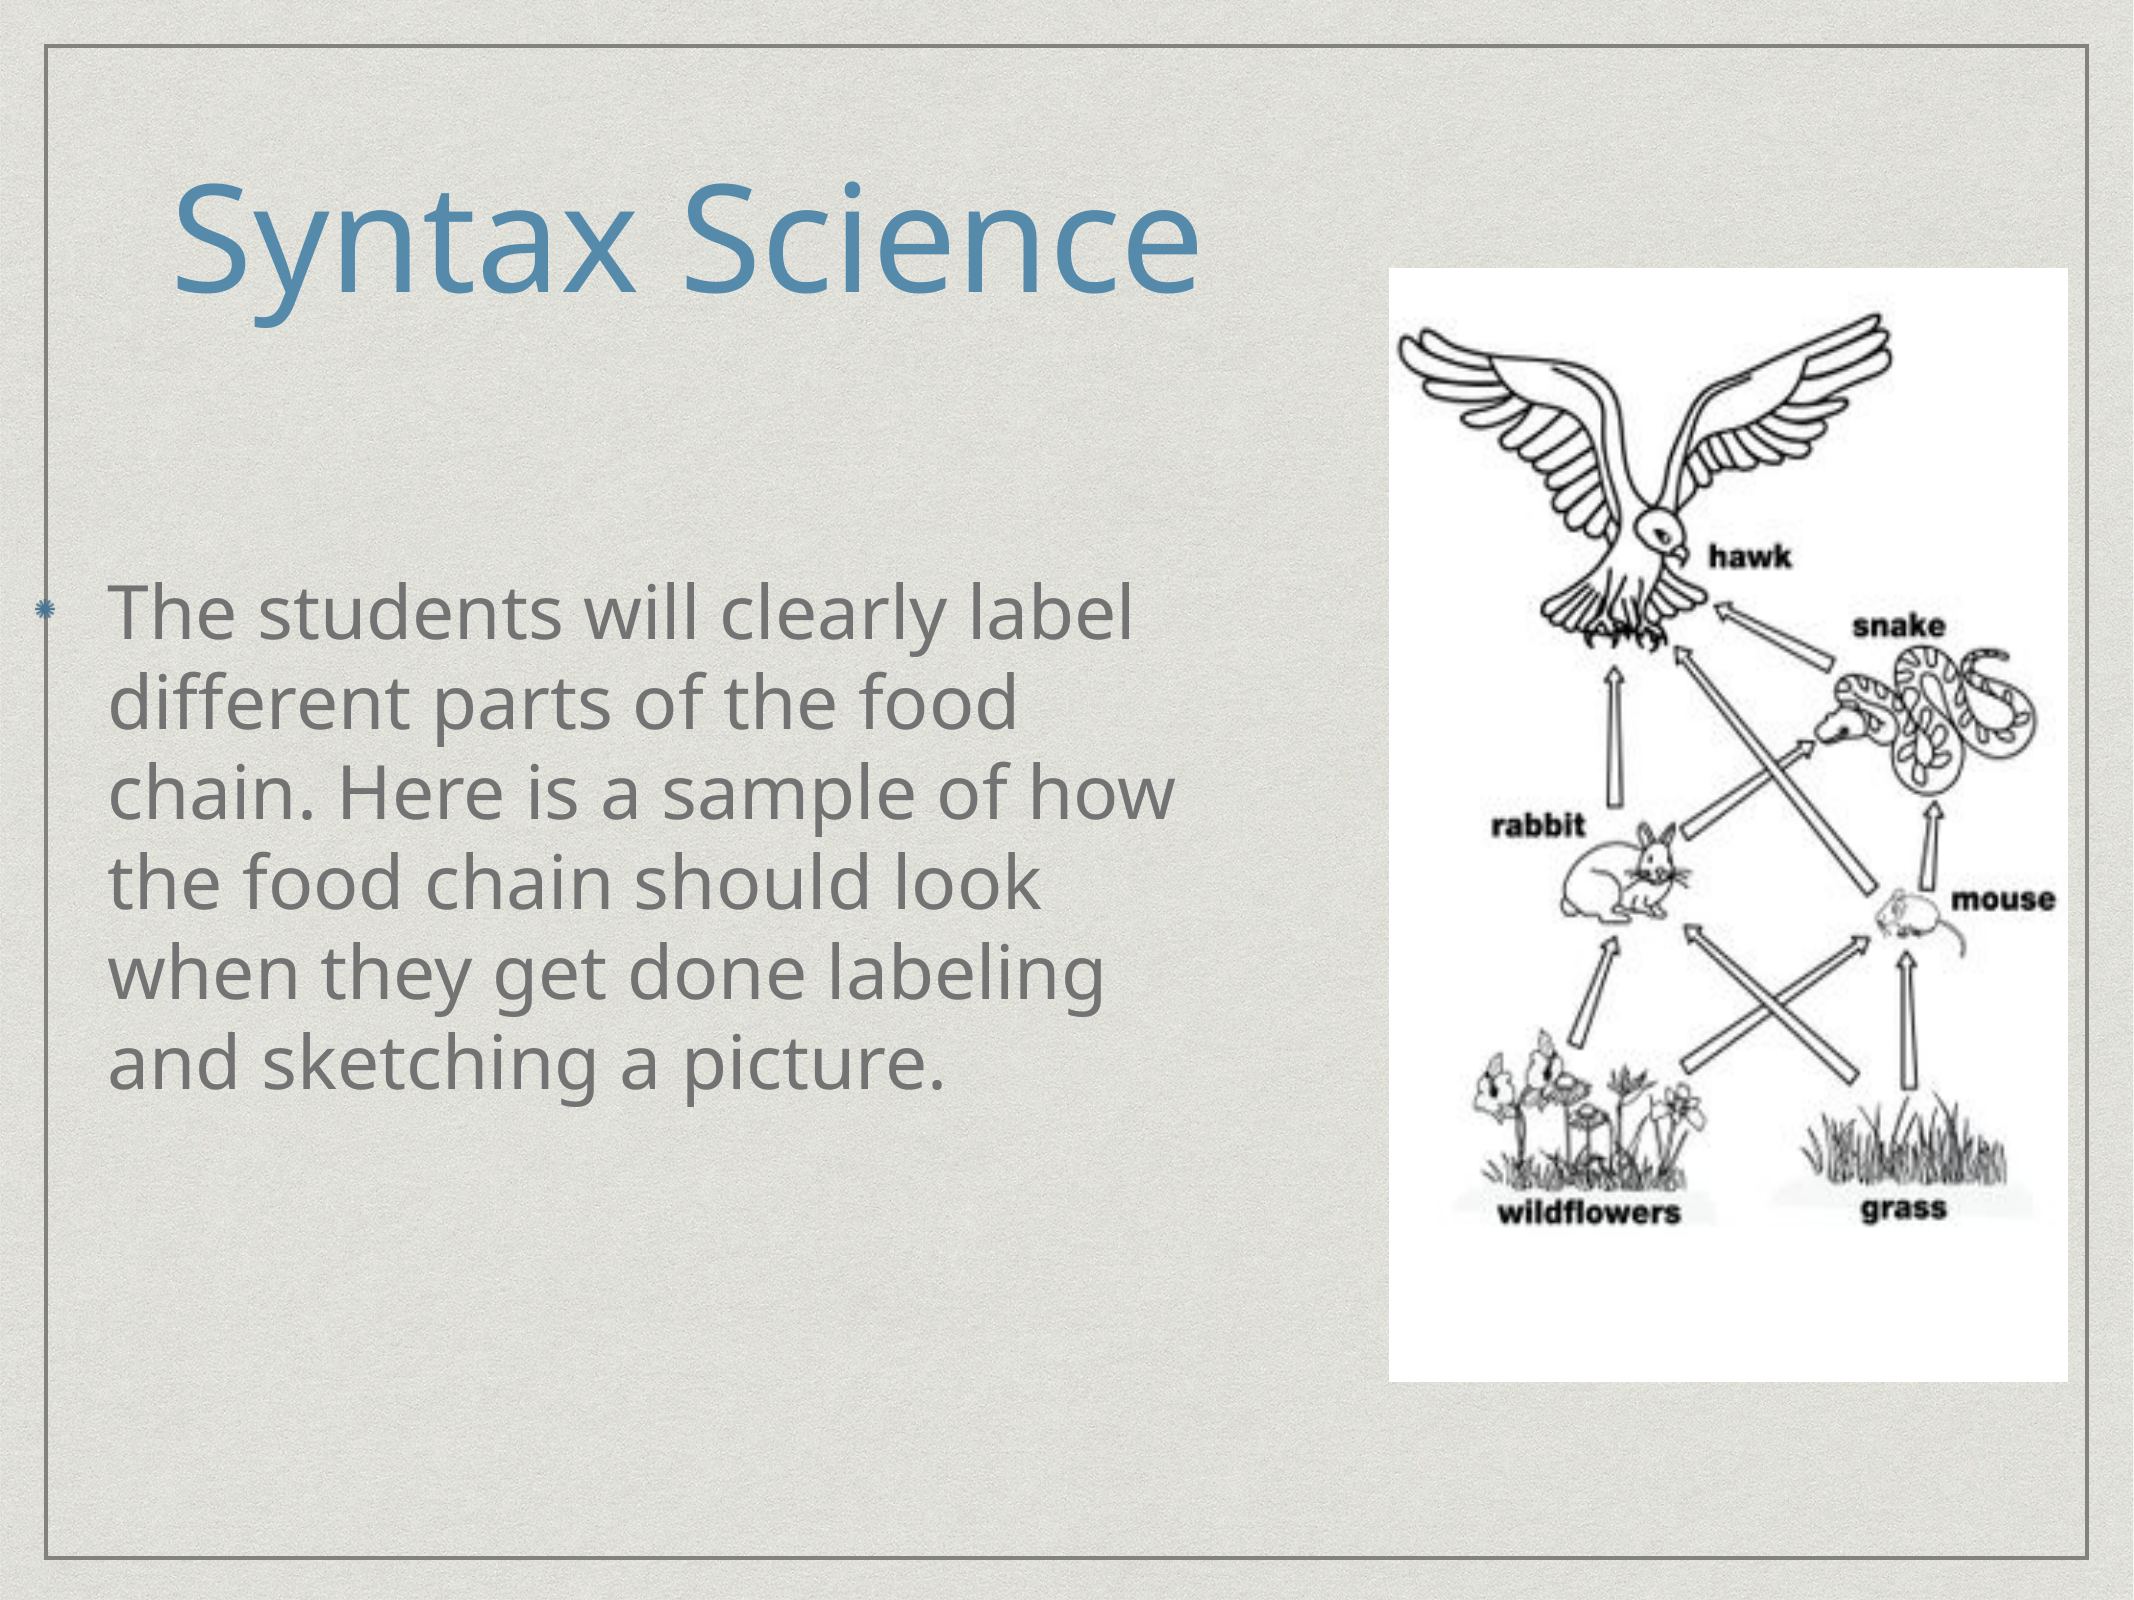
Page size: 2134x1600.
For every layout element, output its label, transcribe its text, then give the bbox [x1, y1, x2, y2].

picture [0, 0, 2134, 1600]
title Syntax Science [170, 43, 1963, 445]
list The students will clearly label different parts of the food chain. Here is a sample of how the food chain should look when they get done labeling and sketching a picture. [34, 443, 1235, 1382]
